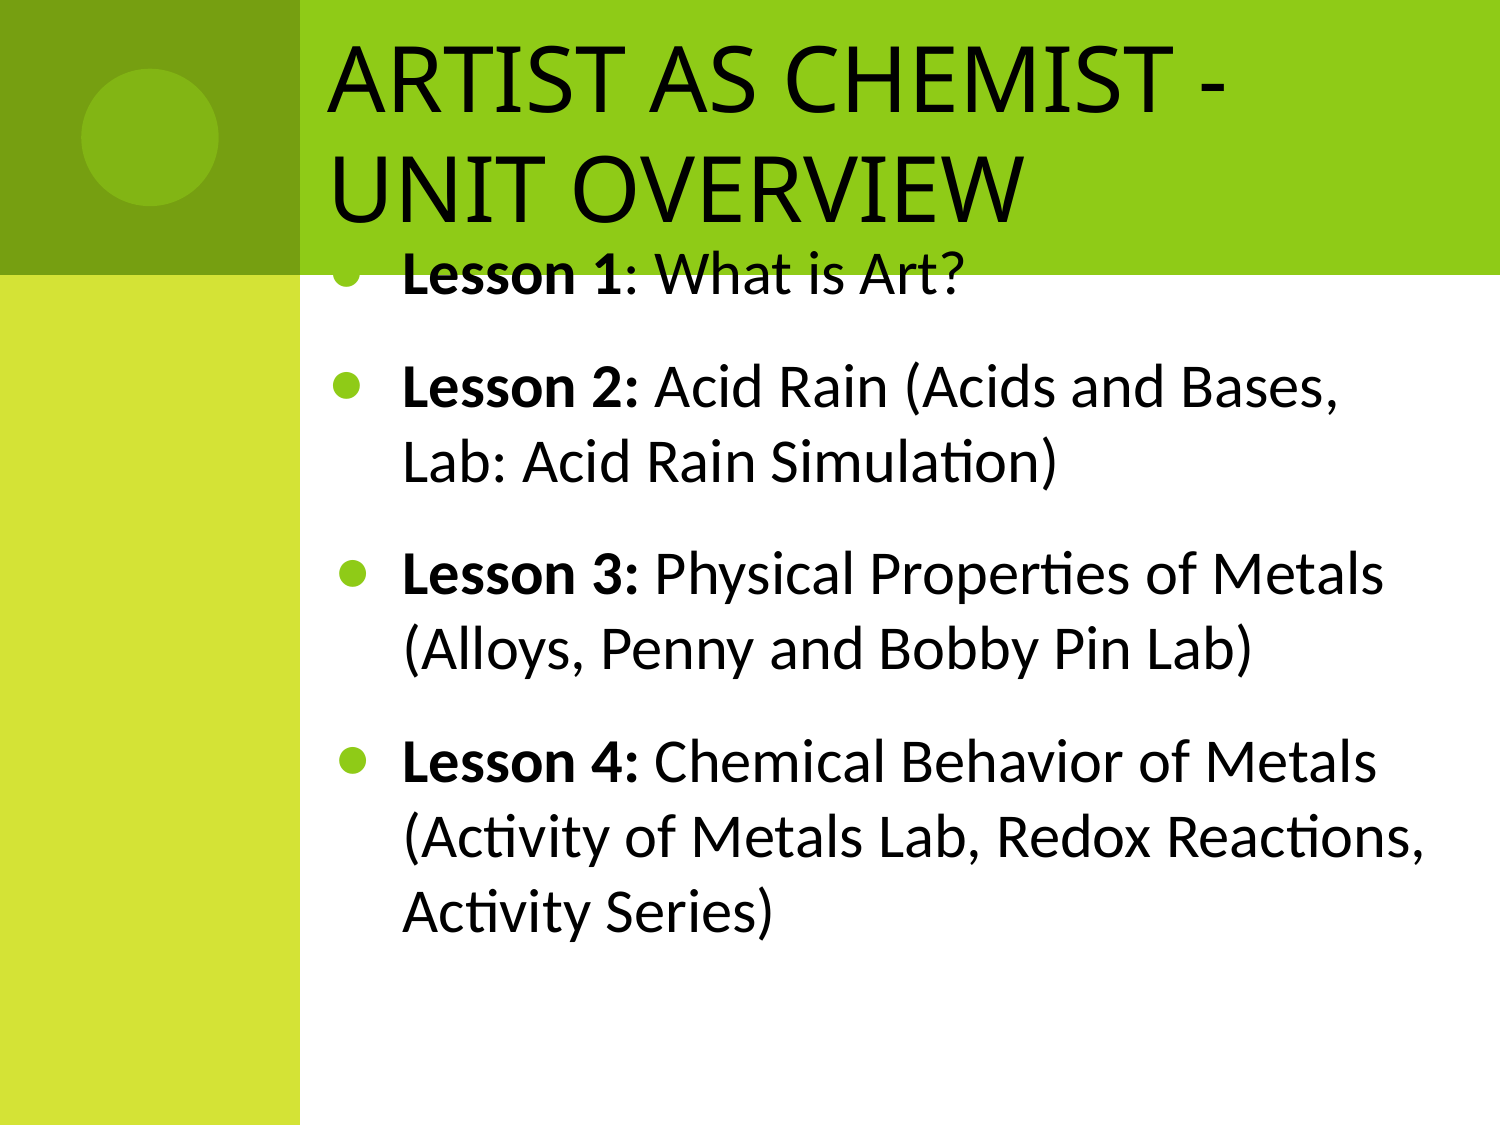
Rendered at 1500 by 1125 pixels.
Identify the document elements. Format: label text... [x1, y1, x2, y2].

list Lesson 1: What is Art? Lesson 2: Acid Rain (Acids and Bases, Lab: Acid Rain Simulation) Lesson 3: Physical Properties of Metals (Alloys, Penny and Bobby Pin Lab) Lesson 4: Chemical Behavior of Metals (Activity of Metals Lab, Redox Reactions, Activity Series) [312, 224, 1450, 1083]
title Artist as Chemist - Unit Overview [312, 37, 1487, 225]
